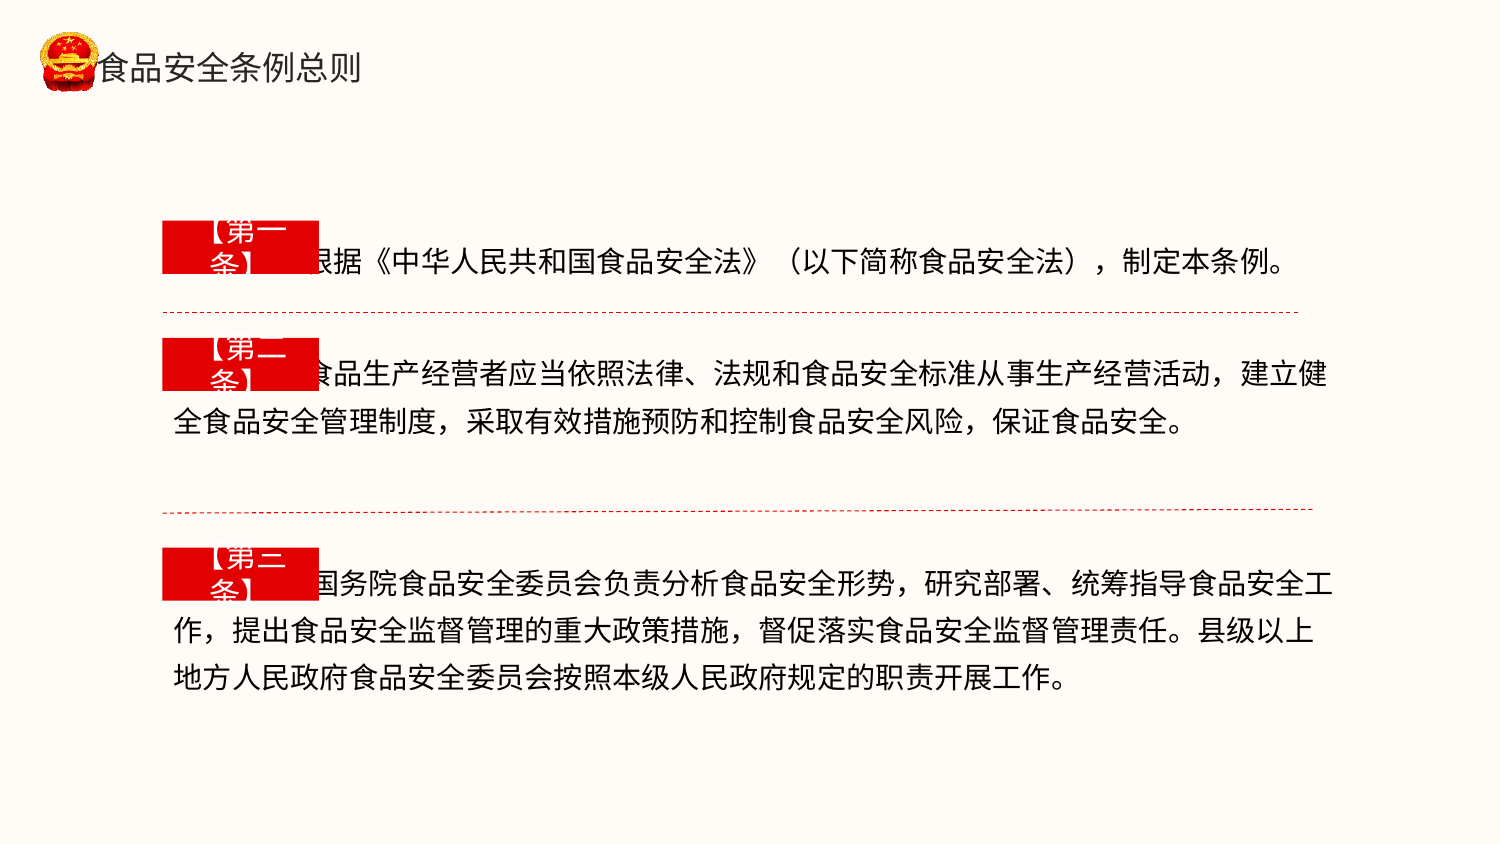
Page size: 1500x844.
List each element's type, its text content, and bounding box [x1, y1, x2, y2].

text_box 国务院食品安全委员会负责分析食品安全形势，研究部署、统筹指导食品安全工作，提出食品安全监督管理的重大政策措施，督促落实食品安全监督管理责任。县级以上地方人民政府食品安全委员会按照本级人民政府规定的职责开展工作。 [162, 547, 1350, 701]
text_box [162, 509, 1313, 514]
text_box 【第一条】 [161, 220, 320, 275]
text_box 根据《中华人民共和国食品安全法》（以下简称食品安全法），制定本条例。 [162, 225, 1350, 284]
text_box 【第三条】 [161, 546, 320, 602]
text_box 【第二条】 [161, 337, 320, 392]
picture [31, 21, 104, 97]
text_box 食品生产经营者应当依照法律、法规和食品安全标准从事生产经营活动，建立健全食品安全管理制度，采取有效措施预防和控制食品安全风险，保证食品安全。 [162, 337, 1350, 444]
text_box 食品安全条例总则 [81, 37, 588, 98]
